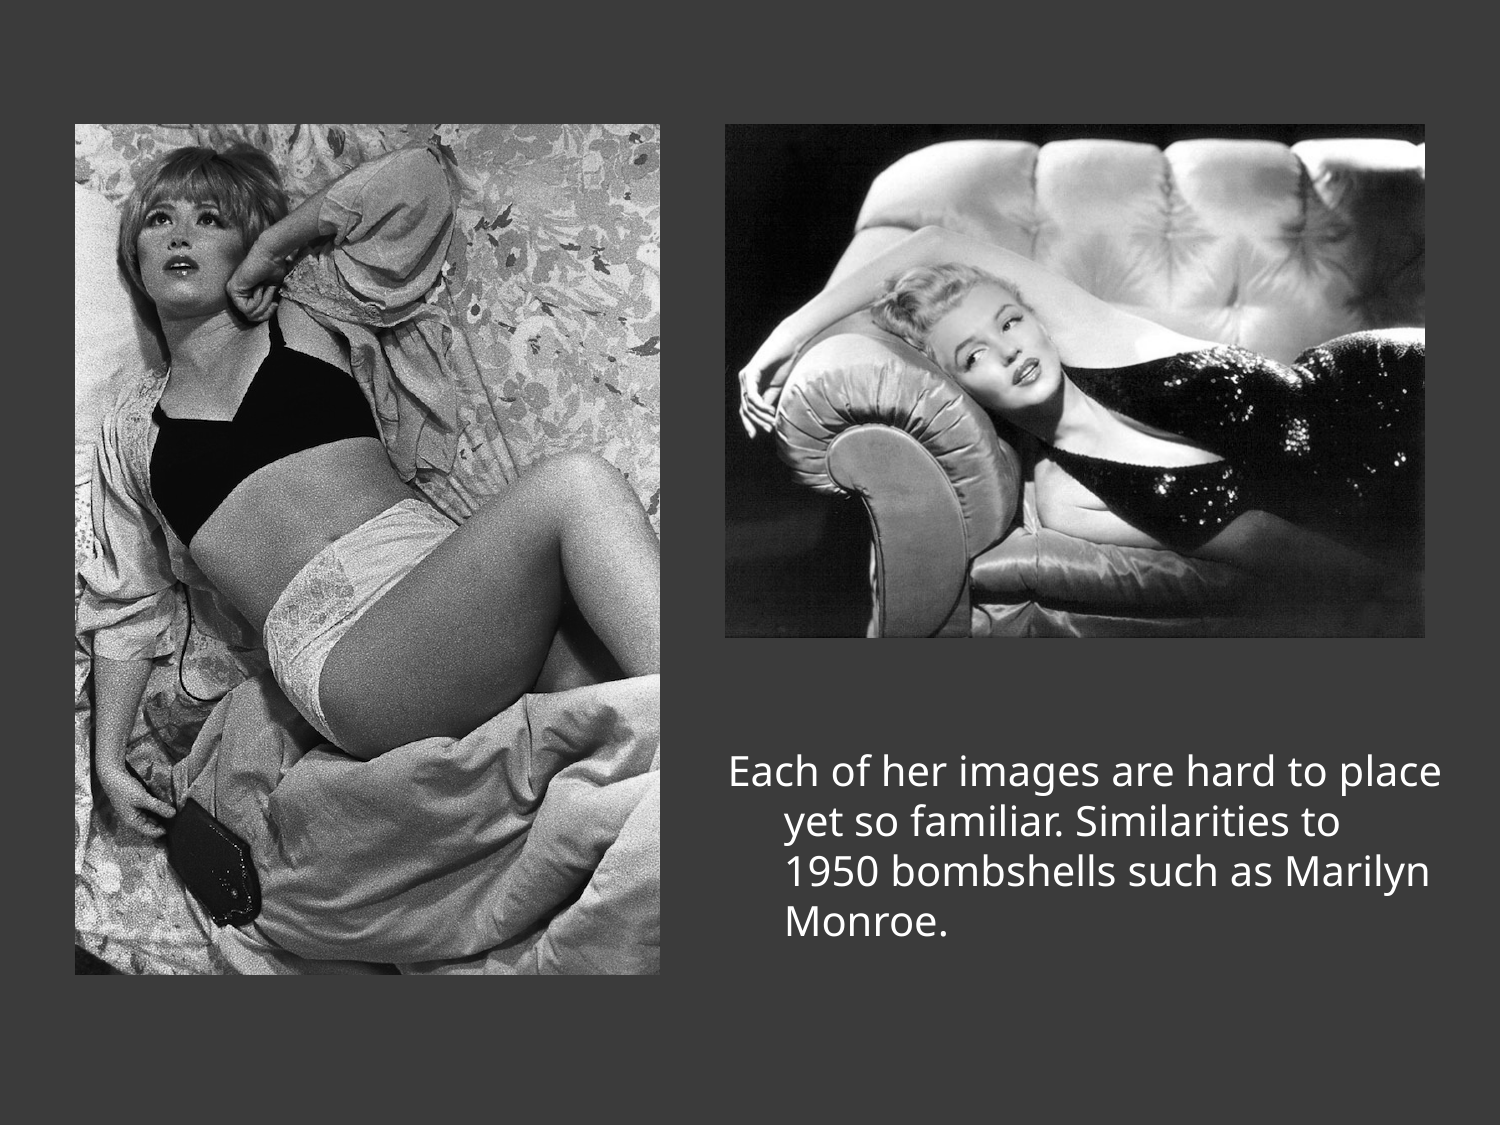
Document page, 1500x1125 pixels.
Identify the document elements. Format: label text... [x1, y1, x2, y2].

list Each of her images are hard to place yet so familiar. Similarities to 1950 bombshells such as Marilyn Monroe. [712, 737, 1463, 1001]
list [74, 124, 660, 976]
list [724, 124, 1426, 639]
